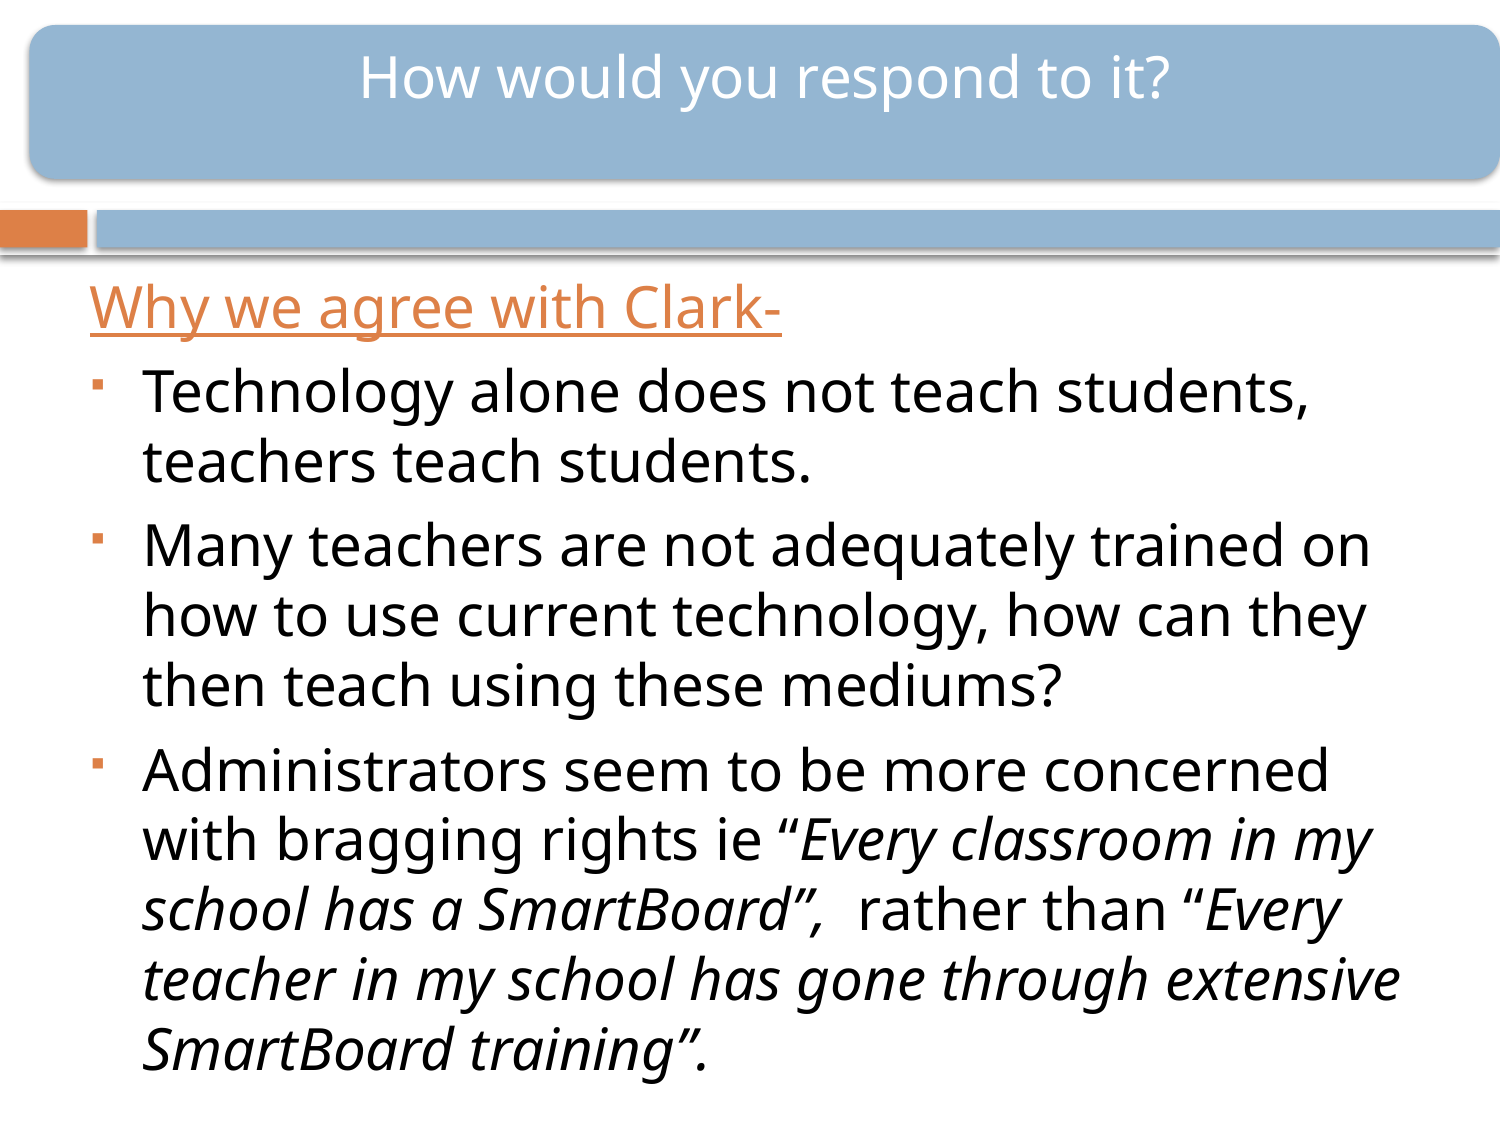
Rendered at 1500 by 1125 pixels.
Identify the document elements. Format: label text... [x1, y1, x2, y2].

title [75, 237, 1425, 262]
text_box How would you respond to it? [29, 24, 1500, 179]
list Why we agree with Clark- Technology alone does not teach students, teachers teach students. Many teachers are not adequately trained on how to use current technology, how can they then teach using these mediums? Administrators seem to be more concerned with bragging rights ie “Every classroom in my school has a SmartBoard”, rather than “Every teacher in my school has gone through extensive SmartBoard training”. [75, 262, 1425, 1125]
